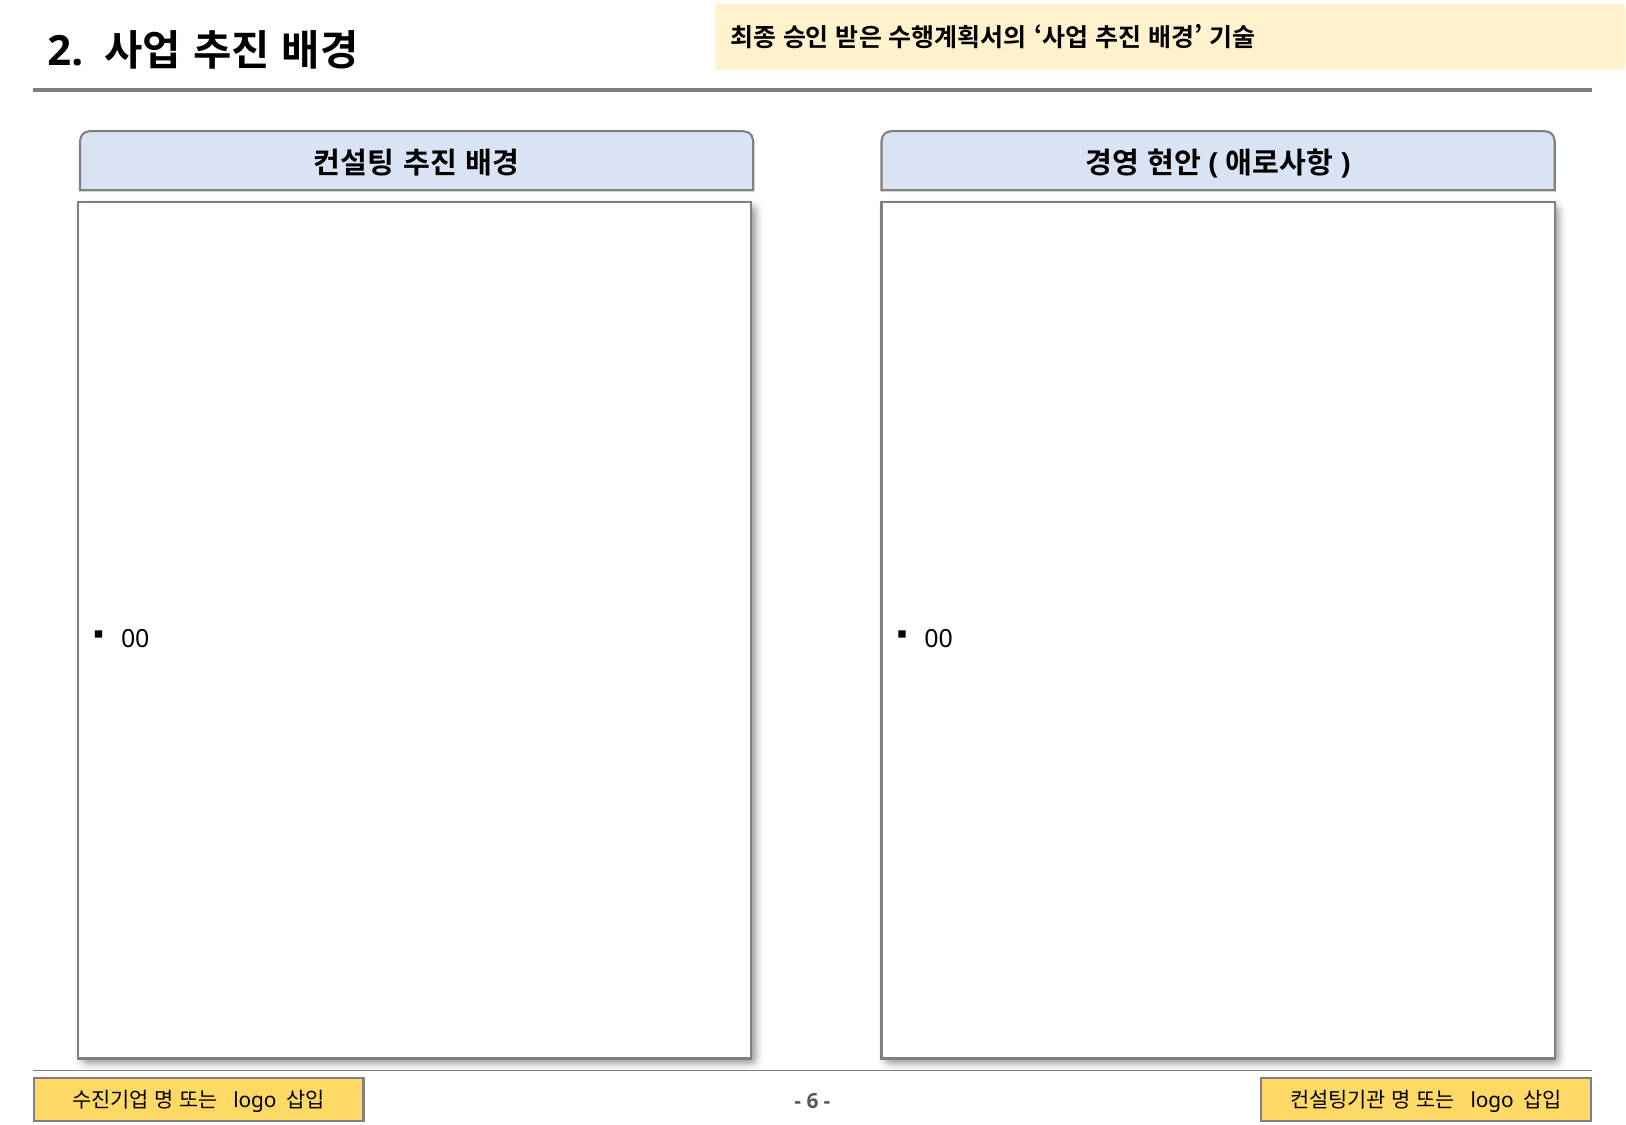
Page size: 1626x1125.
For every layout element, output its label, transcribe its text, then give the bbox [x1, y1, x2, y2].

text_box 컨설팅 추진 배경 [78, 130, 755, 192]
text_box 경영 현안(애로사항) [880, 130, 1556, 192]
text_box 00 [77, 201, 752, 1060]
text_box 00 [880, 201, 1556, 1060]
text_box 최종 승인 받은 수행계획서의 ‘사업 추진 배경’ 기술 [715, 4, 1625, 70]
text_box 2. 사업 추진 배경 [32, 16, 1061, 81]
